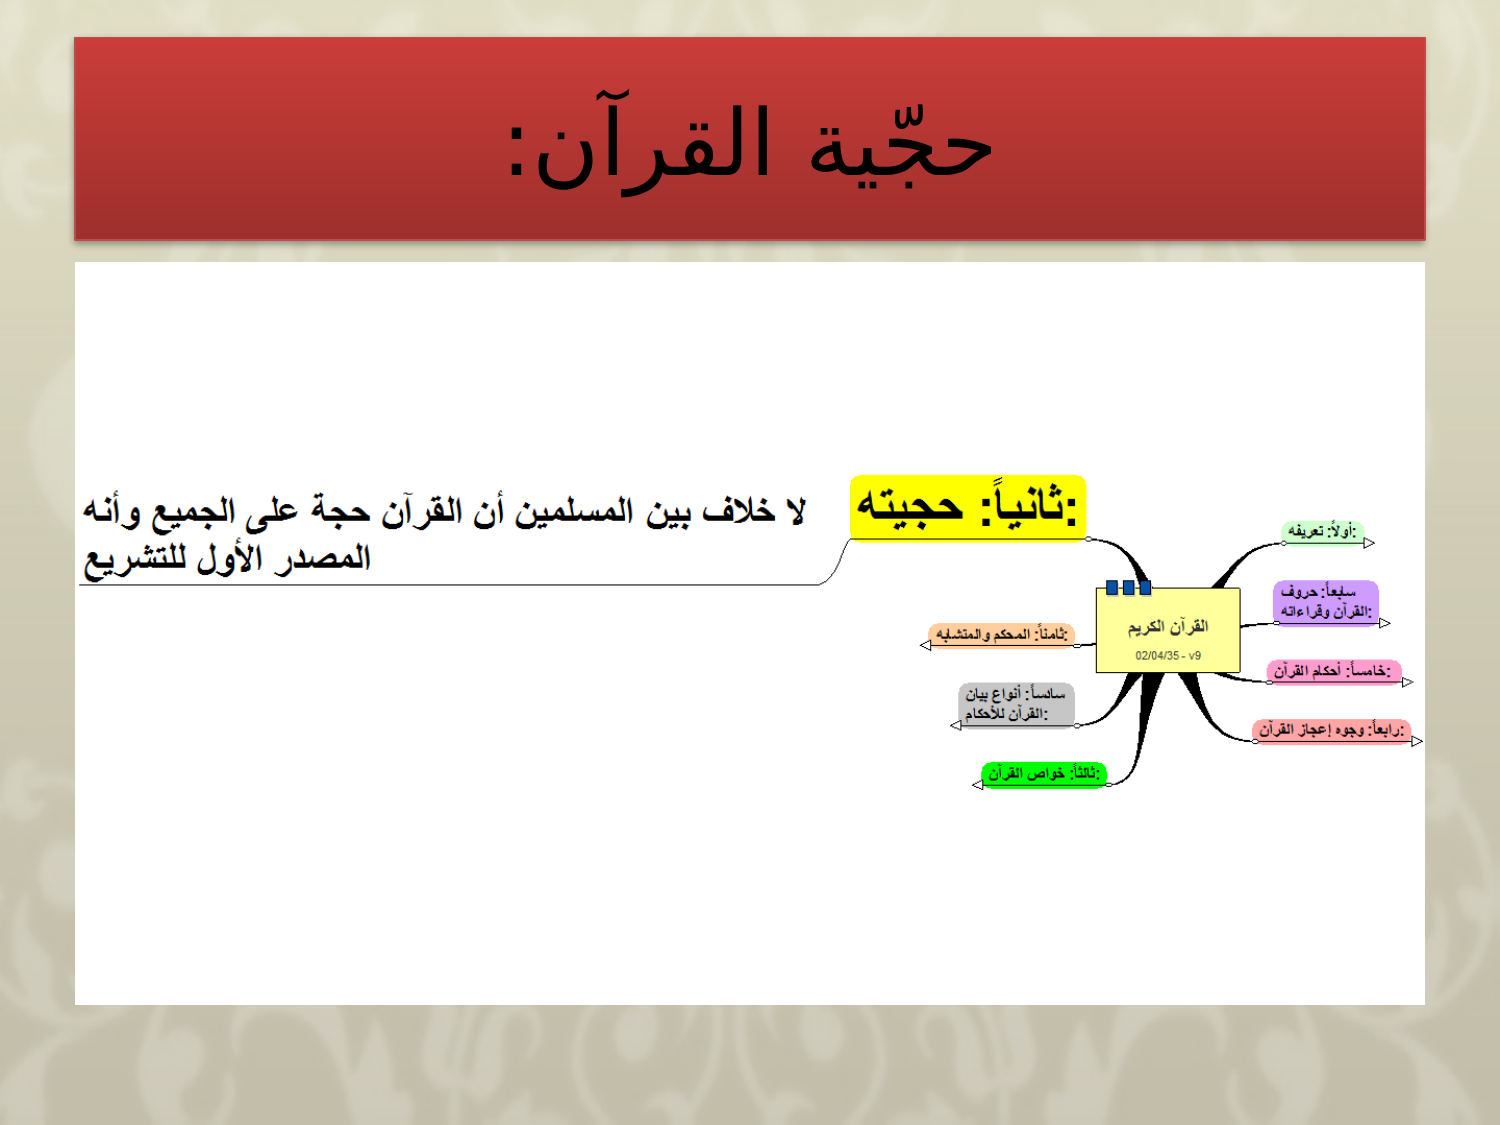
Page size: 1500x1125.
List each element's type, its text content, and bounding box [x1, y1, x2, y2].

title حجّية القرآن: [74, 37, 1426, 241]
picture [0, 0, 1500, 1125]
